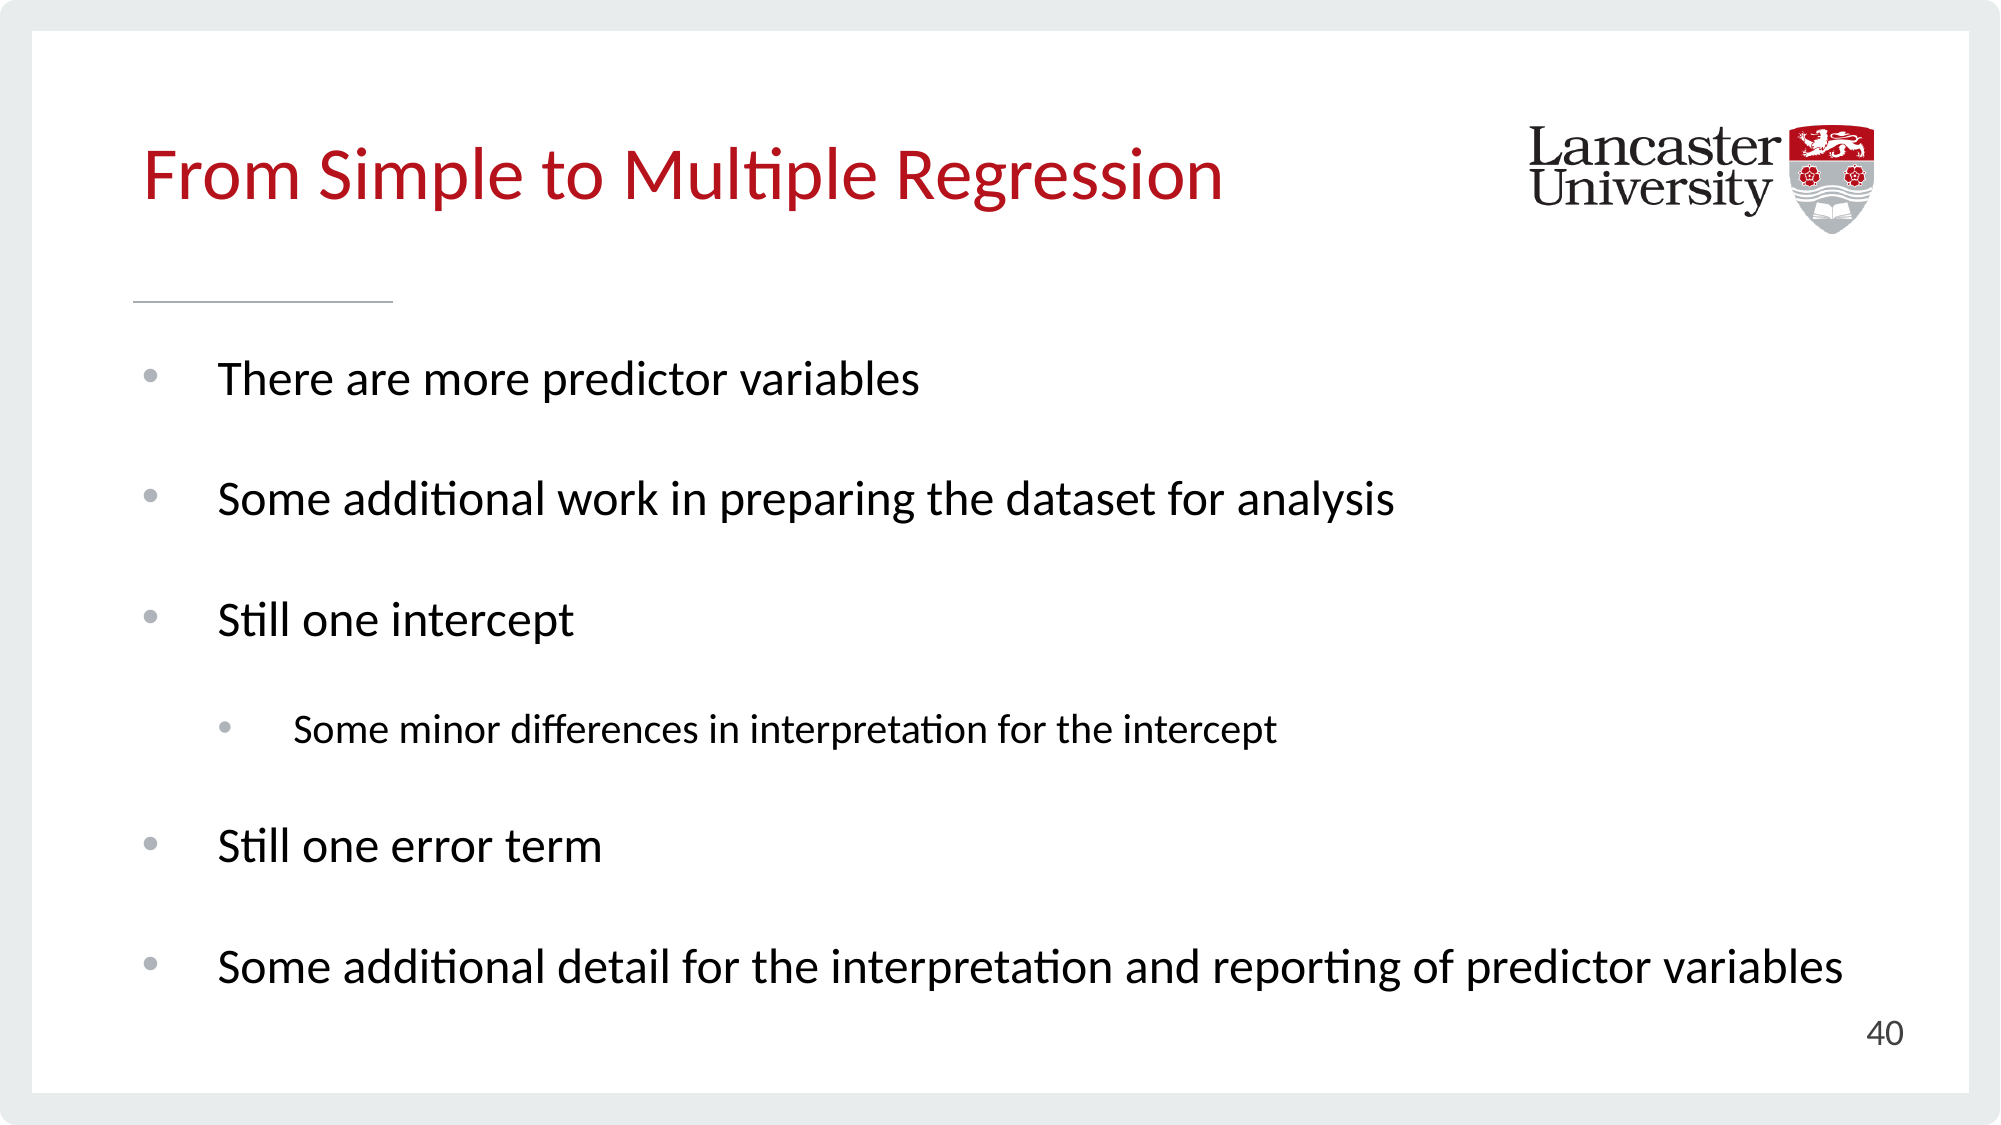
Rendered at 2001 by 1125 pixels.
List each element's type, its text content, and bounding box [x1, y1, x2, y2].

title From Simple to Multiple Regression [128, 78, 1448, 279]
list There are more predictor variables Some additional work in preparing the dataset for analysis Still one intercept Some minor differences in interpretation for the intercept Still one error term Some additional detail for the interpretation and reporting of predictor variables [126, 307, 1873, 1014]
slide_number 40 [1468, 1001, 1919, 1061]
